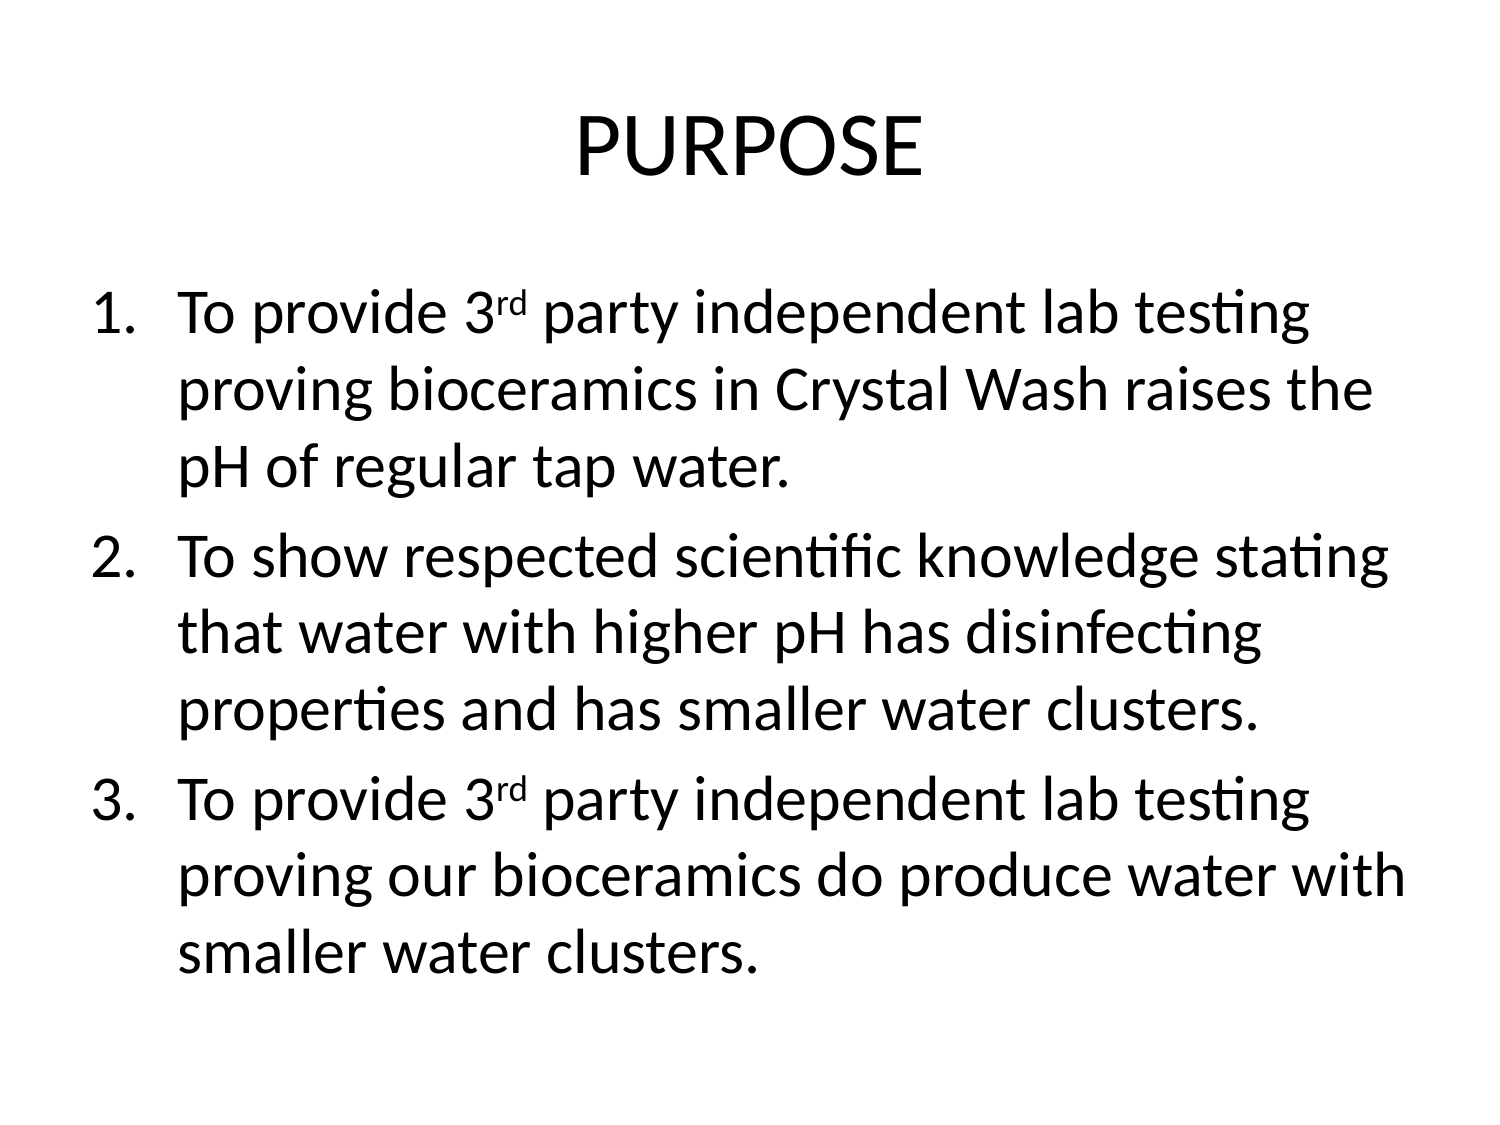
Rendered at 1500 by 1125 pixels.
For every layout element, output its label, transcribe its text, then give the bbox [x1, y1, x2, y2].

title PURPOSE [75, 45, 1425, 233]
list To provide 3rd party independent lab testing proving bioceramics in Crystal Wash raises the pH of regular tap water. To show respected scientific knowledge stating that water with higher pH has disinfecting properties and has smaller water clusters. To provide 3rd party independent lab testing proving our bioceramics do produce water with smaller water clusters. [75, 262, 1425, 1005]
